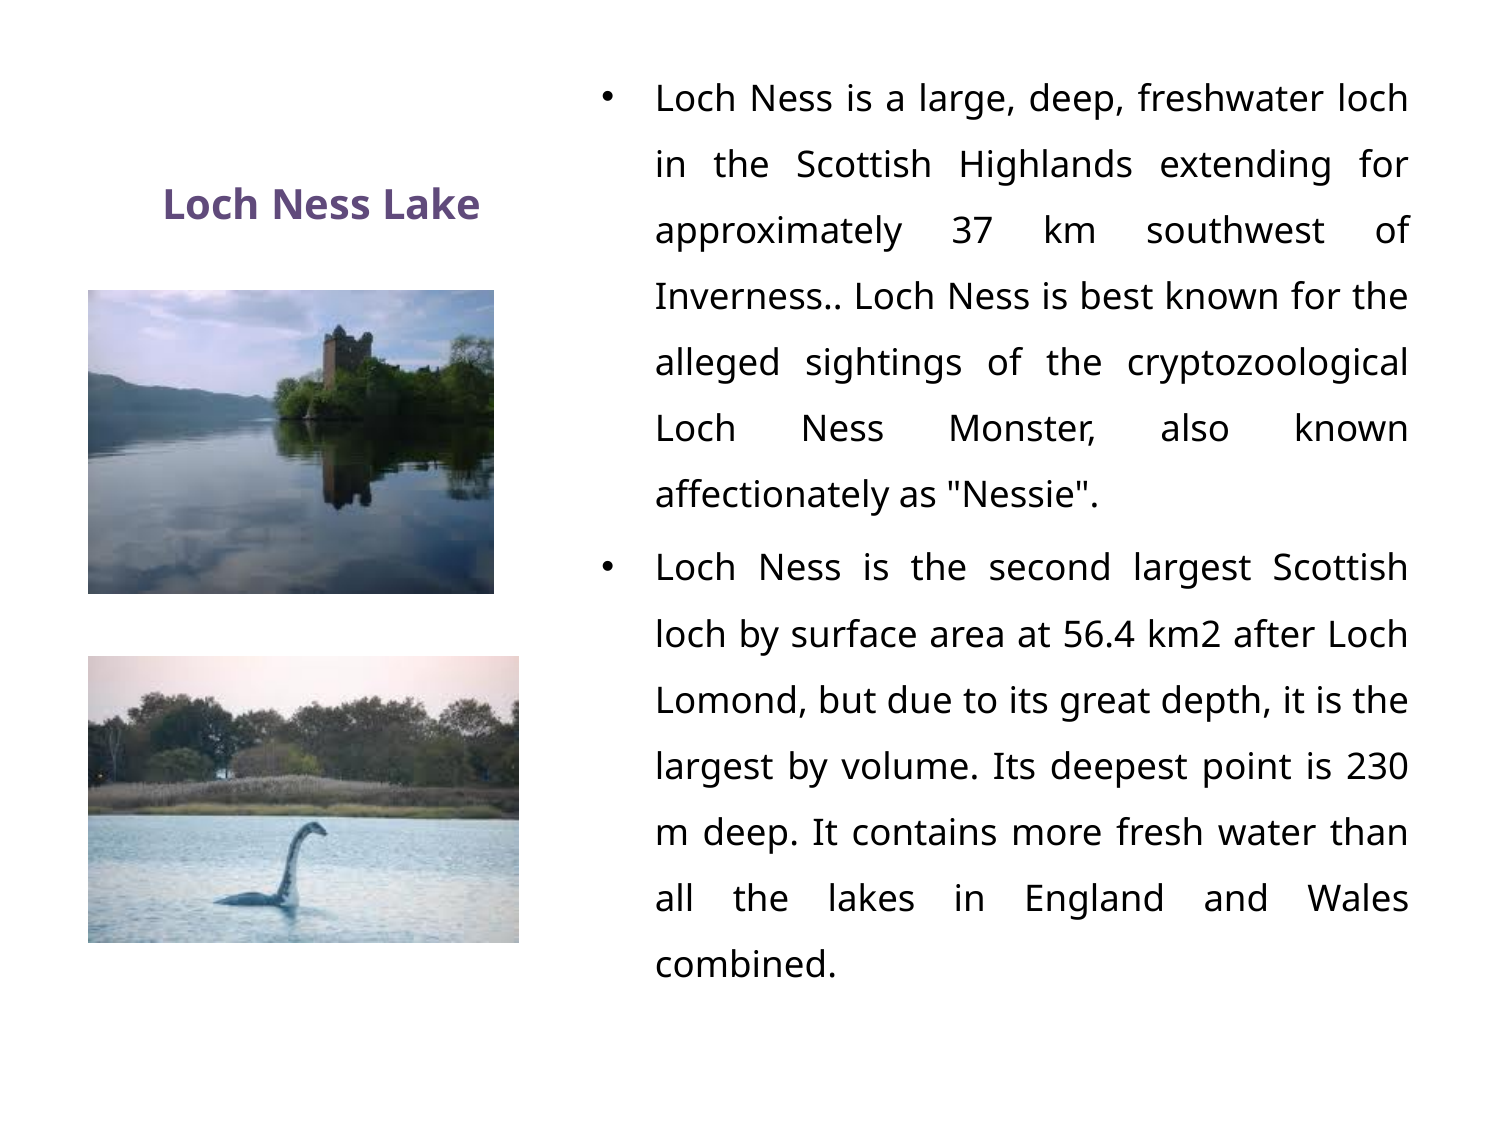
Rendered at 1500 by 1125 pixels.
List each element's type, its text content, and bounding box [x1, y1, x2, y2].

list Loch Ness is a large, deep, freshwater loch in the Scottish Highlands extending for approximately 37 km southwest of Inverness.. Loch Ness is best known for the alleged sightings of the cryptozoological Loch Ness Monster, also known affectionately as "Nessie". Loch Ness is the second largest Scottish loch by surface area at 56.4 km2 after Loch Lomond, but due to its great depth, it is the largest by volume. Its deepest point is 230 m deep. It contains more fresh water than all the lakes in England and Wales combined. [586, 44, 1425, 1005]
picture [88, 656, 519, 944]
title Loch Ness Lake [75, 44, 569, 236]
picture [88, 290, 494, 595]
